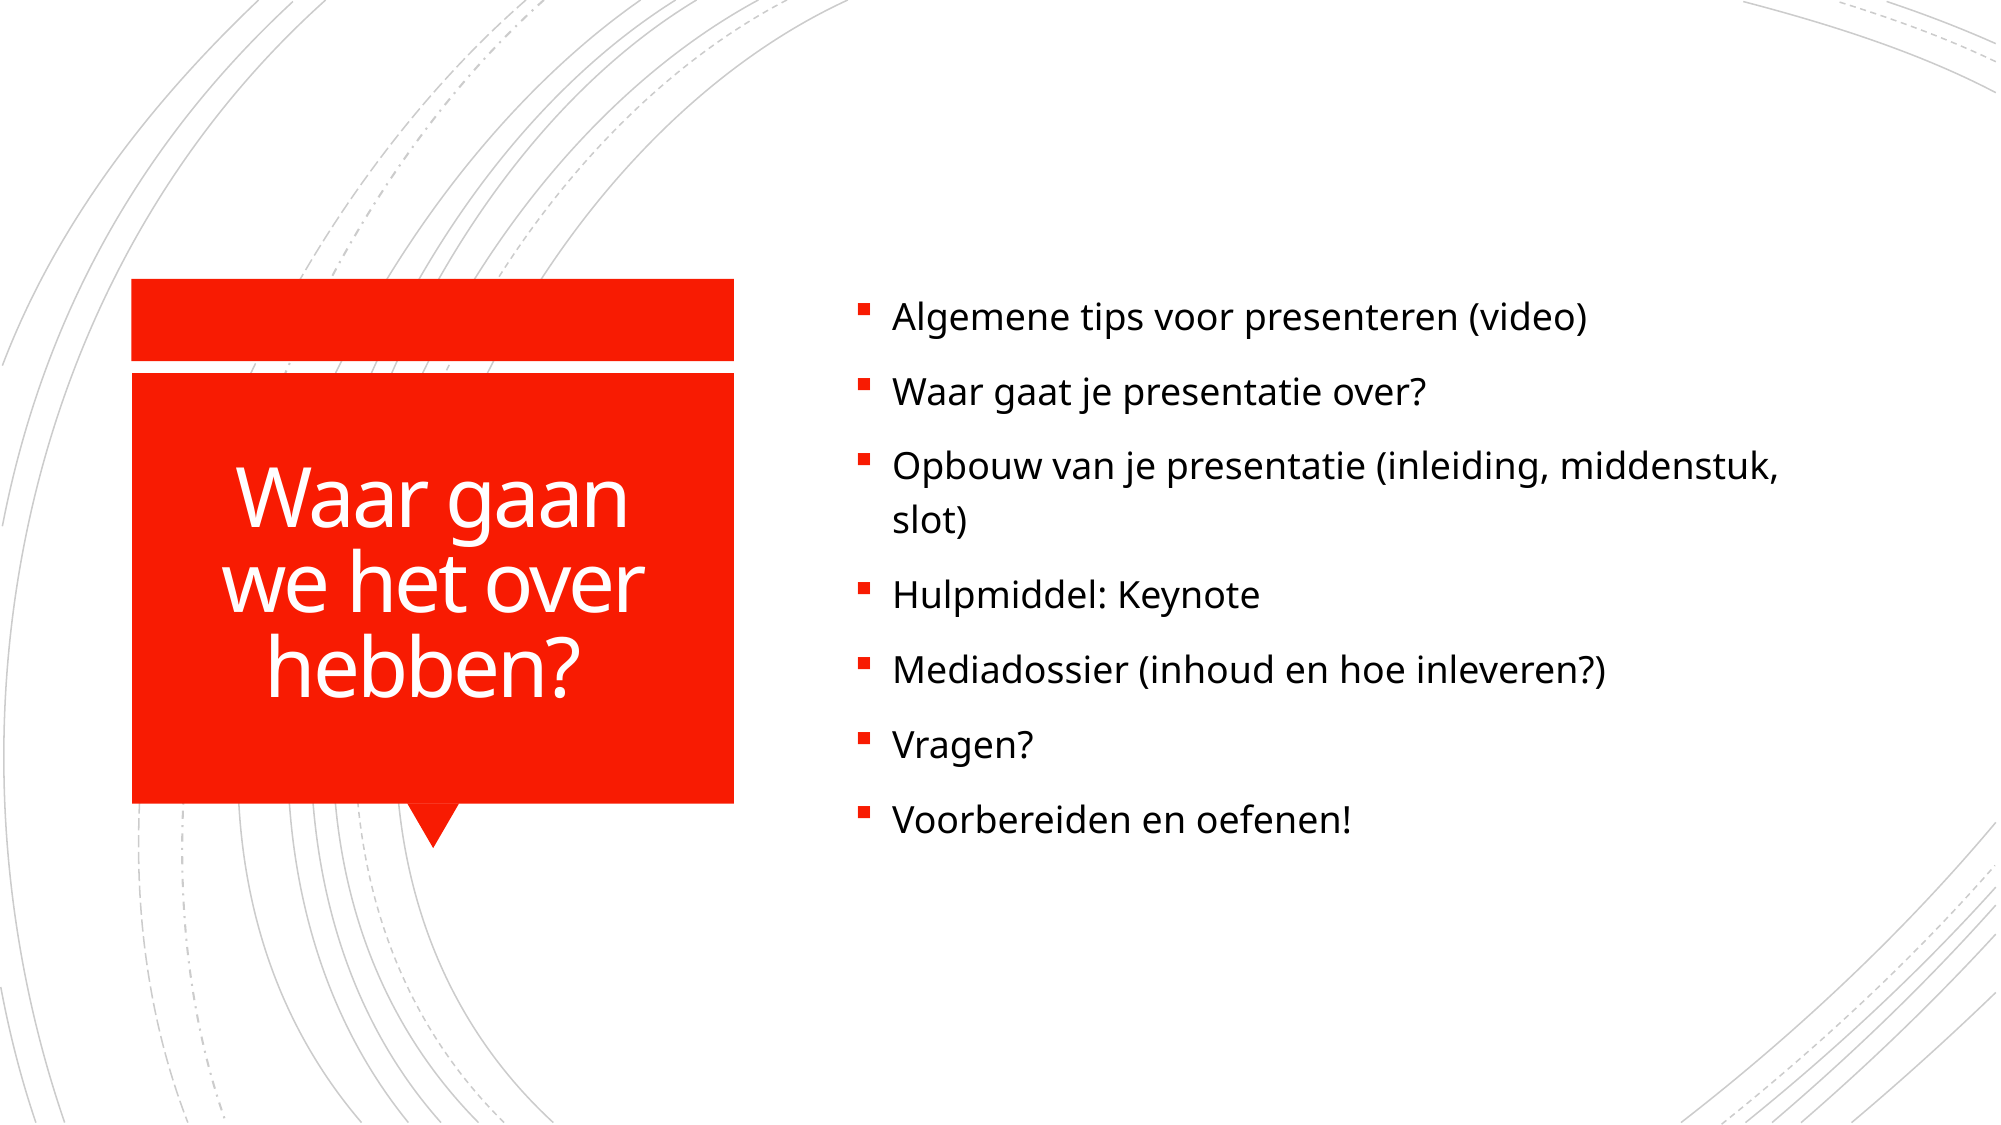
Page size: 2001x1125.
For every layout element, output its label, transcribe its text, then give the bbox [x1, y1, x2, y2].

list Algemene tips voor presenteren (video) Waar gaat je presentatie over? Opbouw van je presentatie (inleiding, middenstuk, slot) Hulpmiddel: Keynote Mediadossier (inhoud en hoe inleveren?) Vragen? Voorbereiden en oefenen! [839, 131, 1871, 993]
title Waar gaan we het over hebben? [145, 385, 720, 789]
